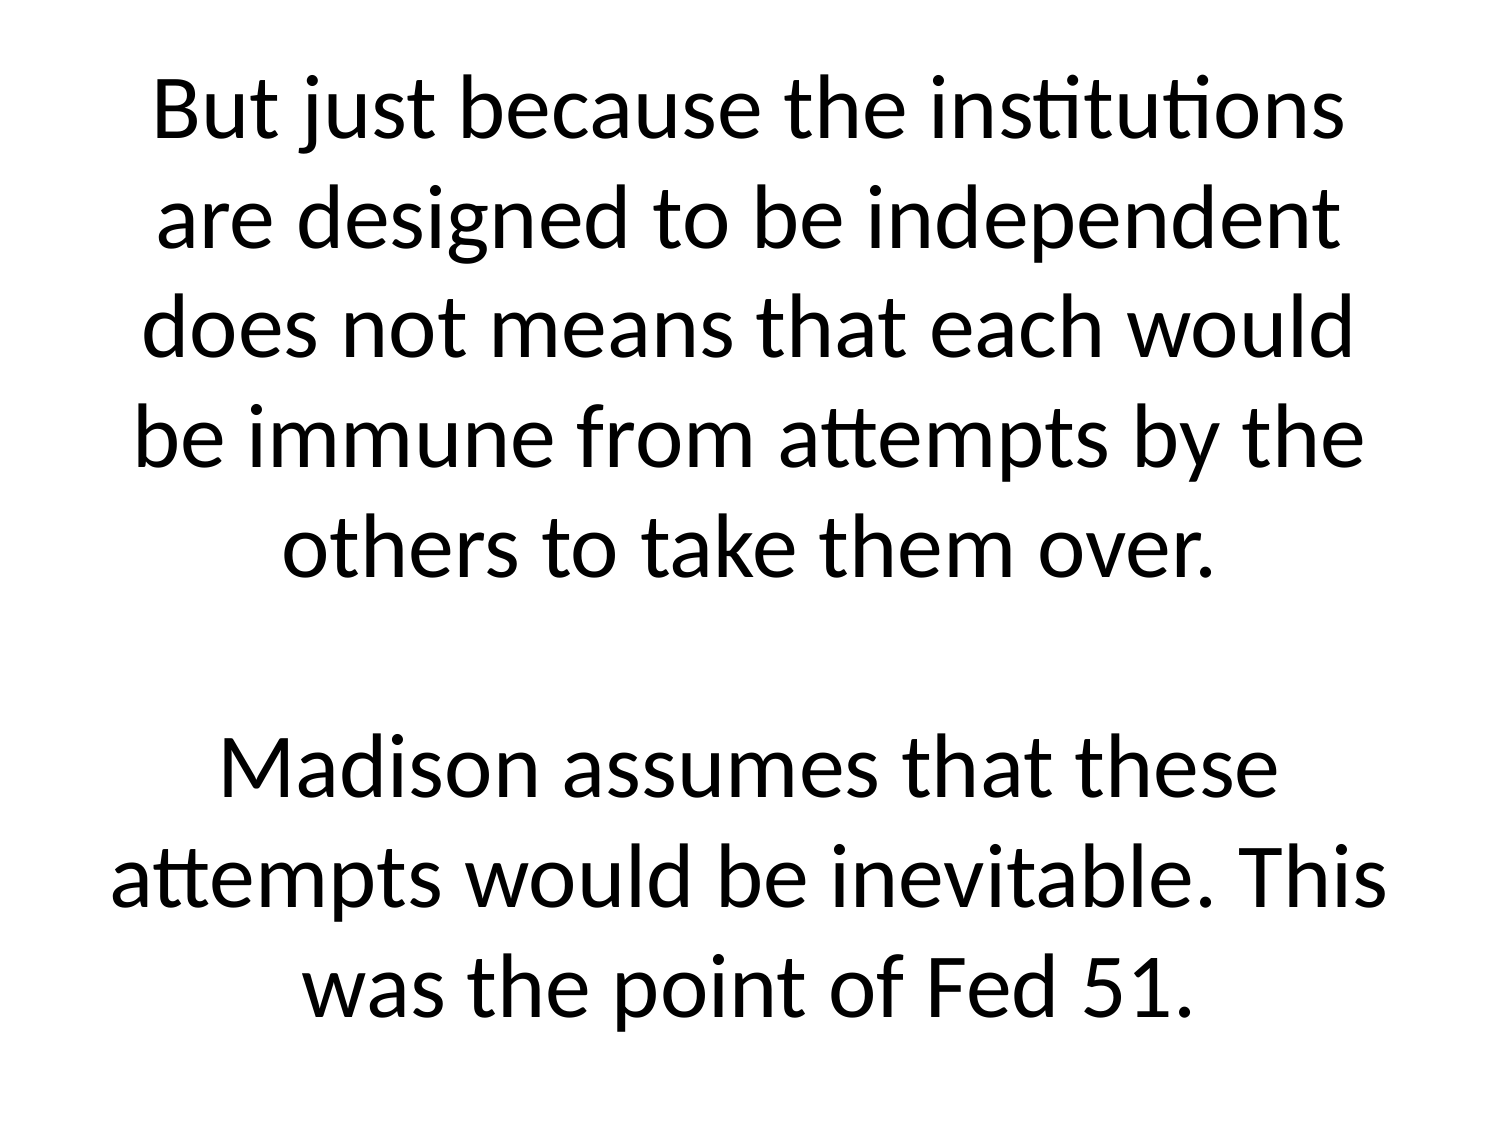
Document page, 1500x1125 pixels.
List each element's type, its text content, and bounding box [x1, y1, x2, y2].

title But just because the institutions are designed to be independent does not means that each would be immune from attempts by the others to take them over. Madison assumes that these attempts would be inevitable. This was the point of Fed 51. [74, 44, 1426, 1038]
